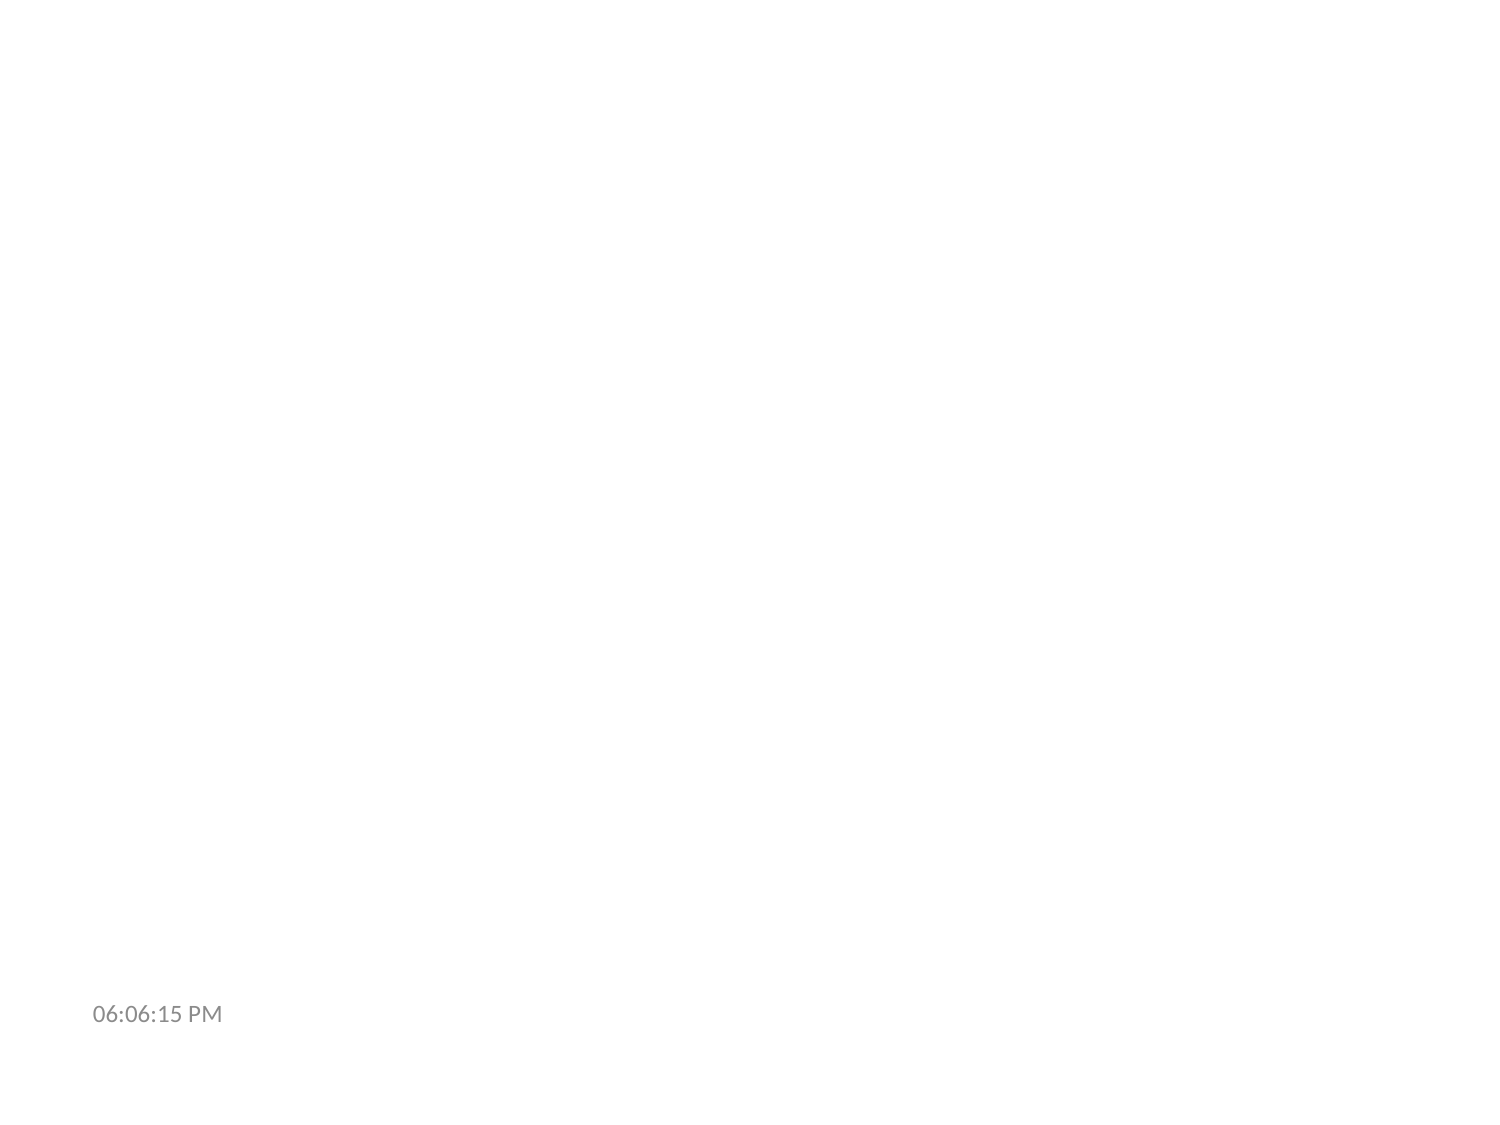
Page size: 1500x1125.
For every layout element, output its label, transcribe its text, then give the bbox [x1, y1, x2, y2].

text_box 3:35:09 PM [77, 982, 428, 1043]
